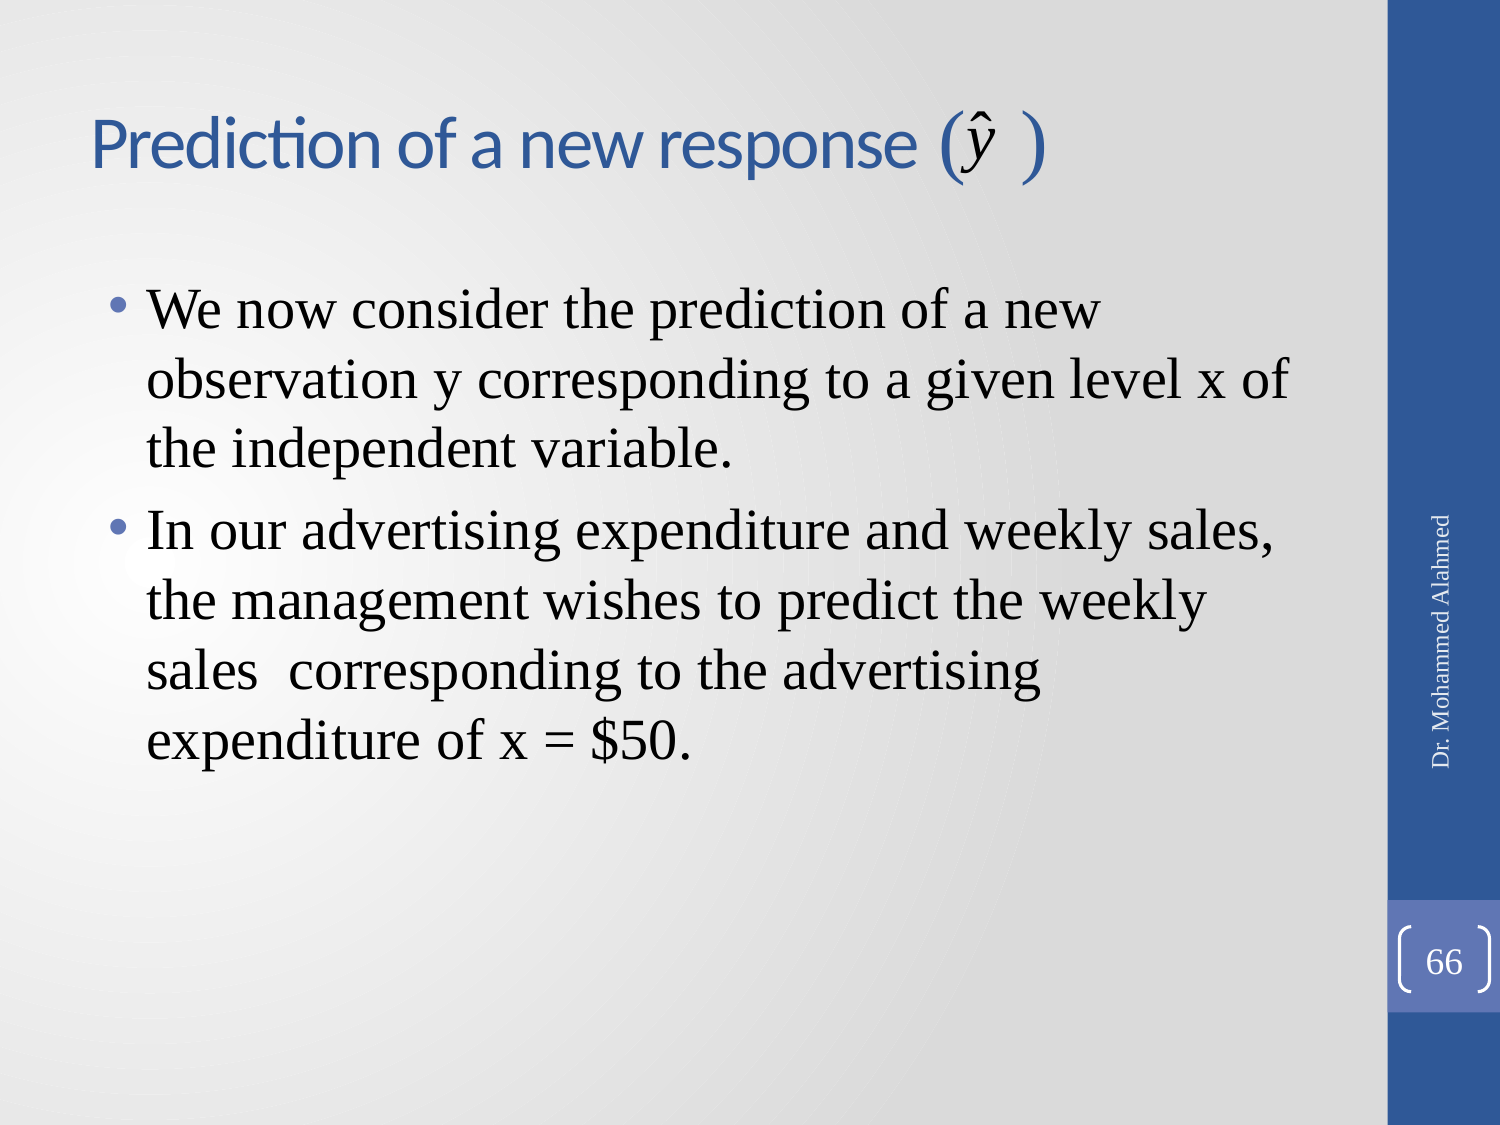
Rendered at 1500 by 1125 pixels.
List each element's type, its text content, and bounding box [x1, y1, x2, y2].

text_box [949, 99, 1011, 188]
footer Dr. Mohammed Alahmed [1408, 500, 1469, 889]
title Prediction of a new response ( ) [75, 45, 1275, 225]
slide_number 66 [1397, 925, 1492, 994]
list We now consider the prediction of a new observation y corresponding to a given level x of the independent variable. In our advertising expenditure and weekly sales, the management wishes to predict the weekly sales corresponding to the advertising expenditure of x = $50. [75, 262, 1325, 1050]
